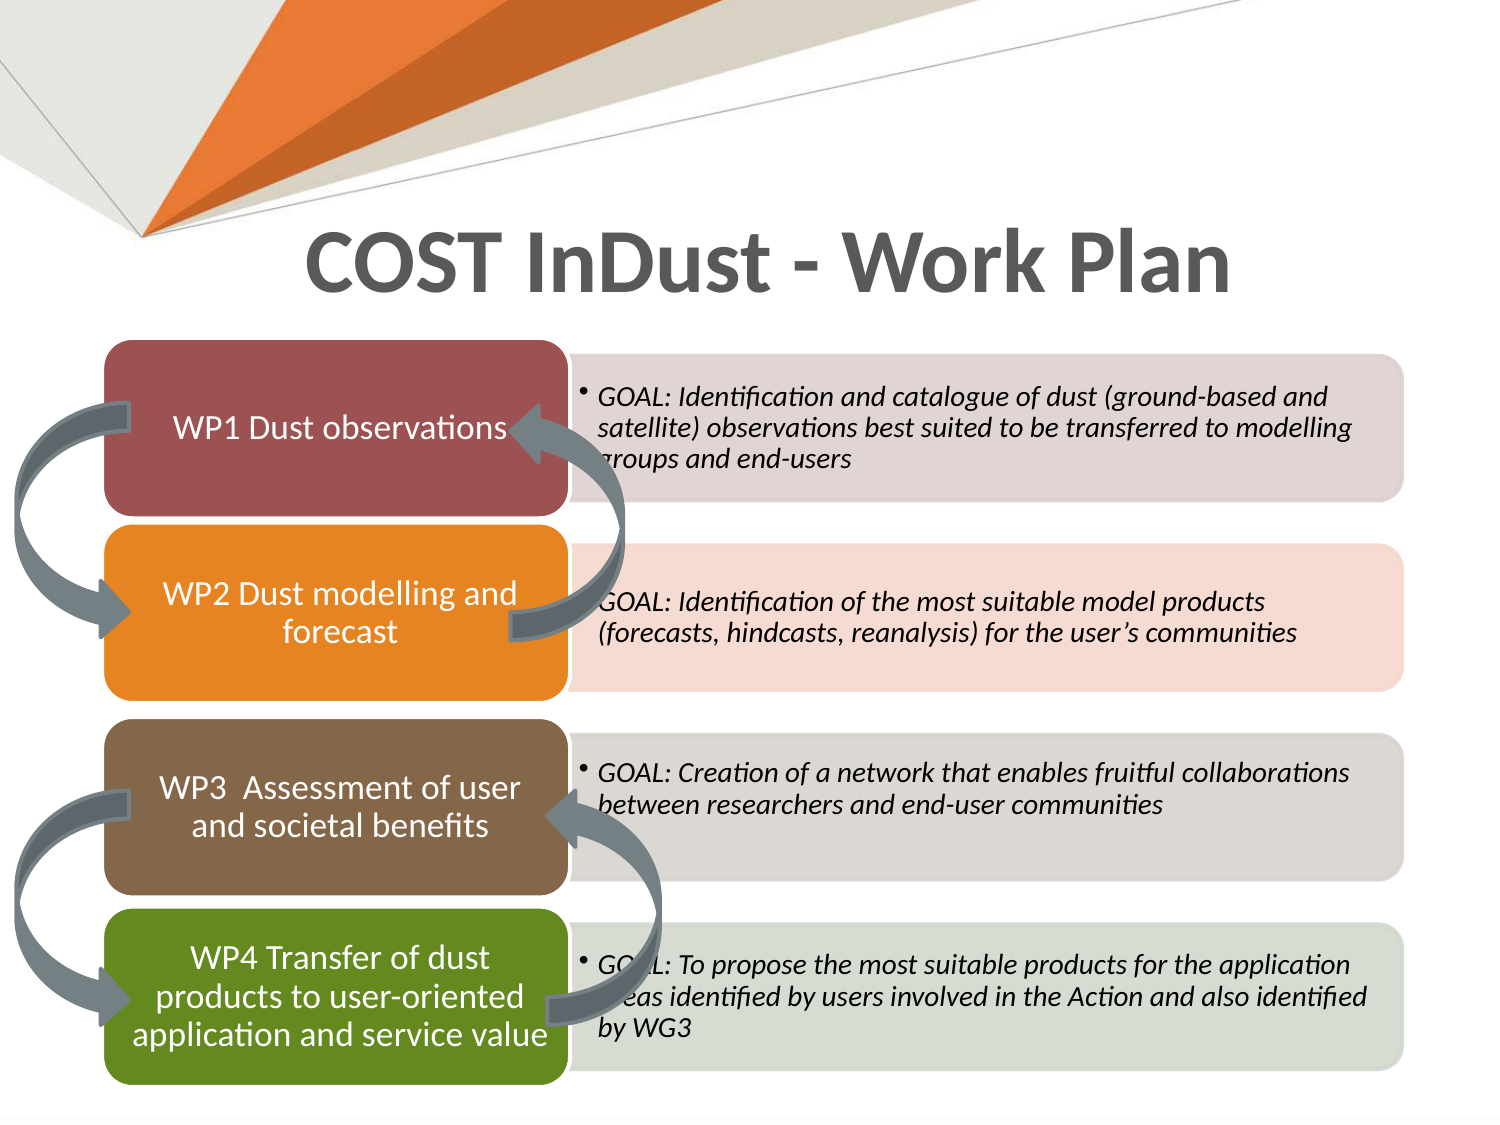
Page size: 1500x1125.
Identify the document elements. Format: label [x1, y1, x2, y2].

picture [0, 0, 1500, 1125]
text_box [101, 337, 1403, 1088]
